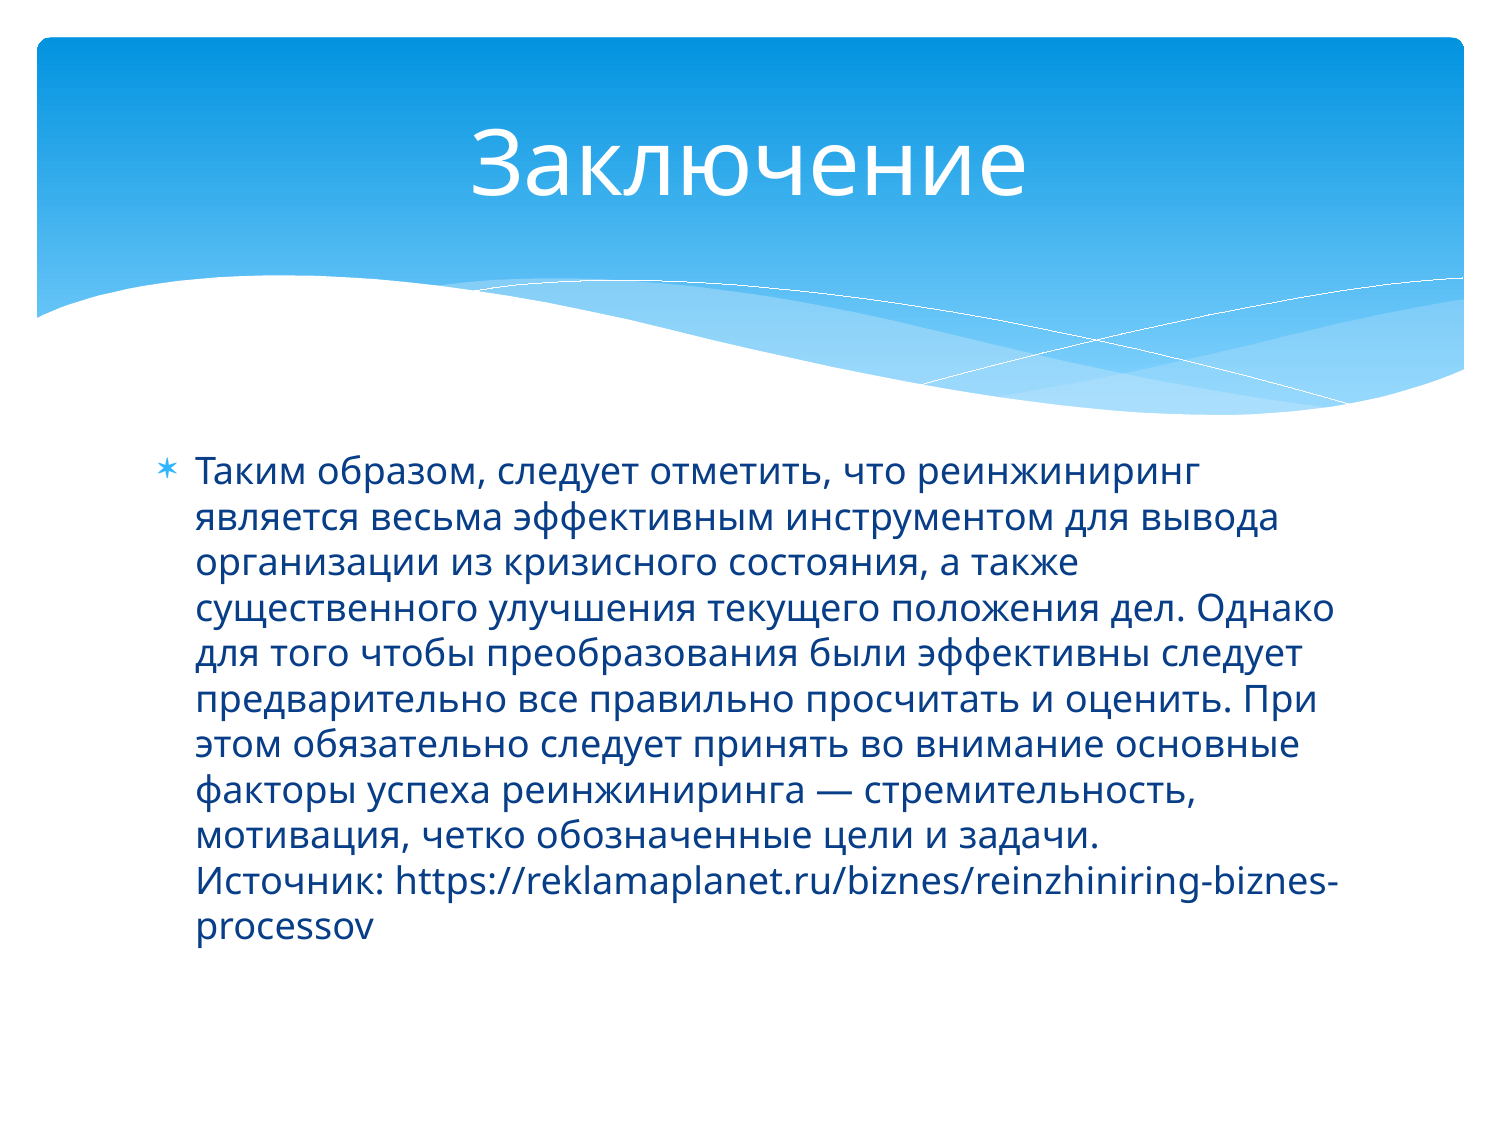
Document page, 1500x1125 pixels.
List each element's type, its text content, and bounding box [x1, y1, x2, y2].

title Заключение [75, 55, 1425, 261]
list Таким образом, следует отметить, что реинжиниринг является весьма эффективным инструментом для вывода организации из кризисного состояния, а также существенного улучшения текущего положения дел. Однако для того чтобы преобразования были эффективны следует предварительно все правильно просчитать и оценить. При этом обязательно следует принять во внимание основные факторы успеха реинжиниринга — стремительность, мотивация, четко обозначенные цели и задачи. Источник: https://reklamaplanet.ru/biznes/reinzhiniring-biznes-processov [143, 438, 1359, 1005]
